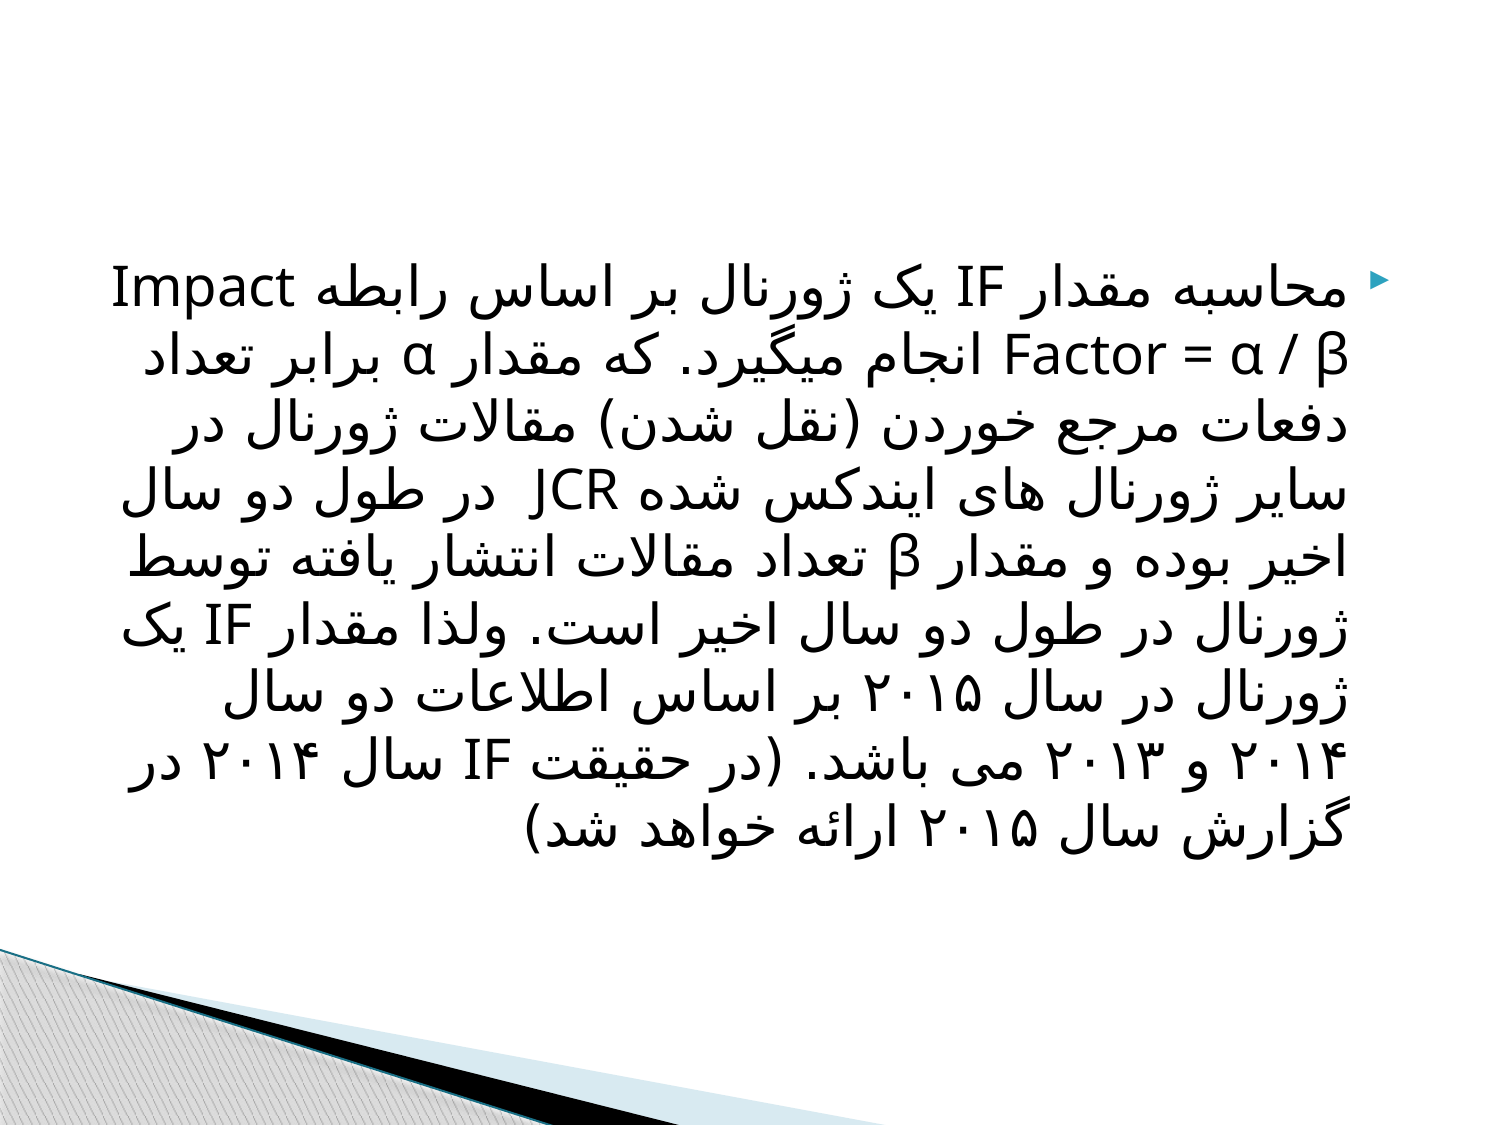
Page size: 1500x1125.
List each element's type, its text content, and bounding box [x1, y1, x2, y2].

list محاسبه مقدار IF یک ژورنال بر اساس رابطه Impact Factor = α / β انجام میگیرد. که مقدار α برابر تعداد دفعات مرجع خوردن (نقل شدن) مقالات ژورنال در سایر ژورنال های ایندکس شده JCR در طول دو سال اخیر بوده و مقدار β تعداد مقالات انتشار یافته توسط ژورنال در طول دو سال اخیر است. ولذا مقدار IF یک ژورنال در سال ۲۰۱۵ بر اساس اطلاعات دو سال ۲۰۱۴ و ۲۰۱۳ می باشد. (در حقیقت IF سال ۲۰۱۴ در گزارش سال ۲۰۱۵ ارائه خواهد شد) [75, 243, 1425, 986]
